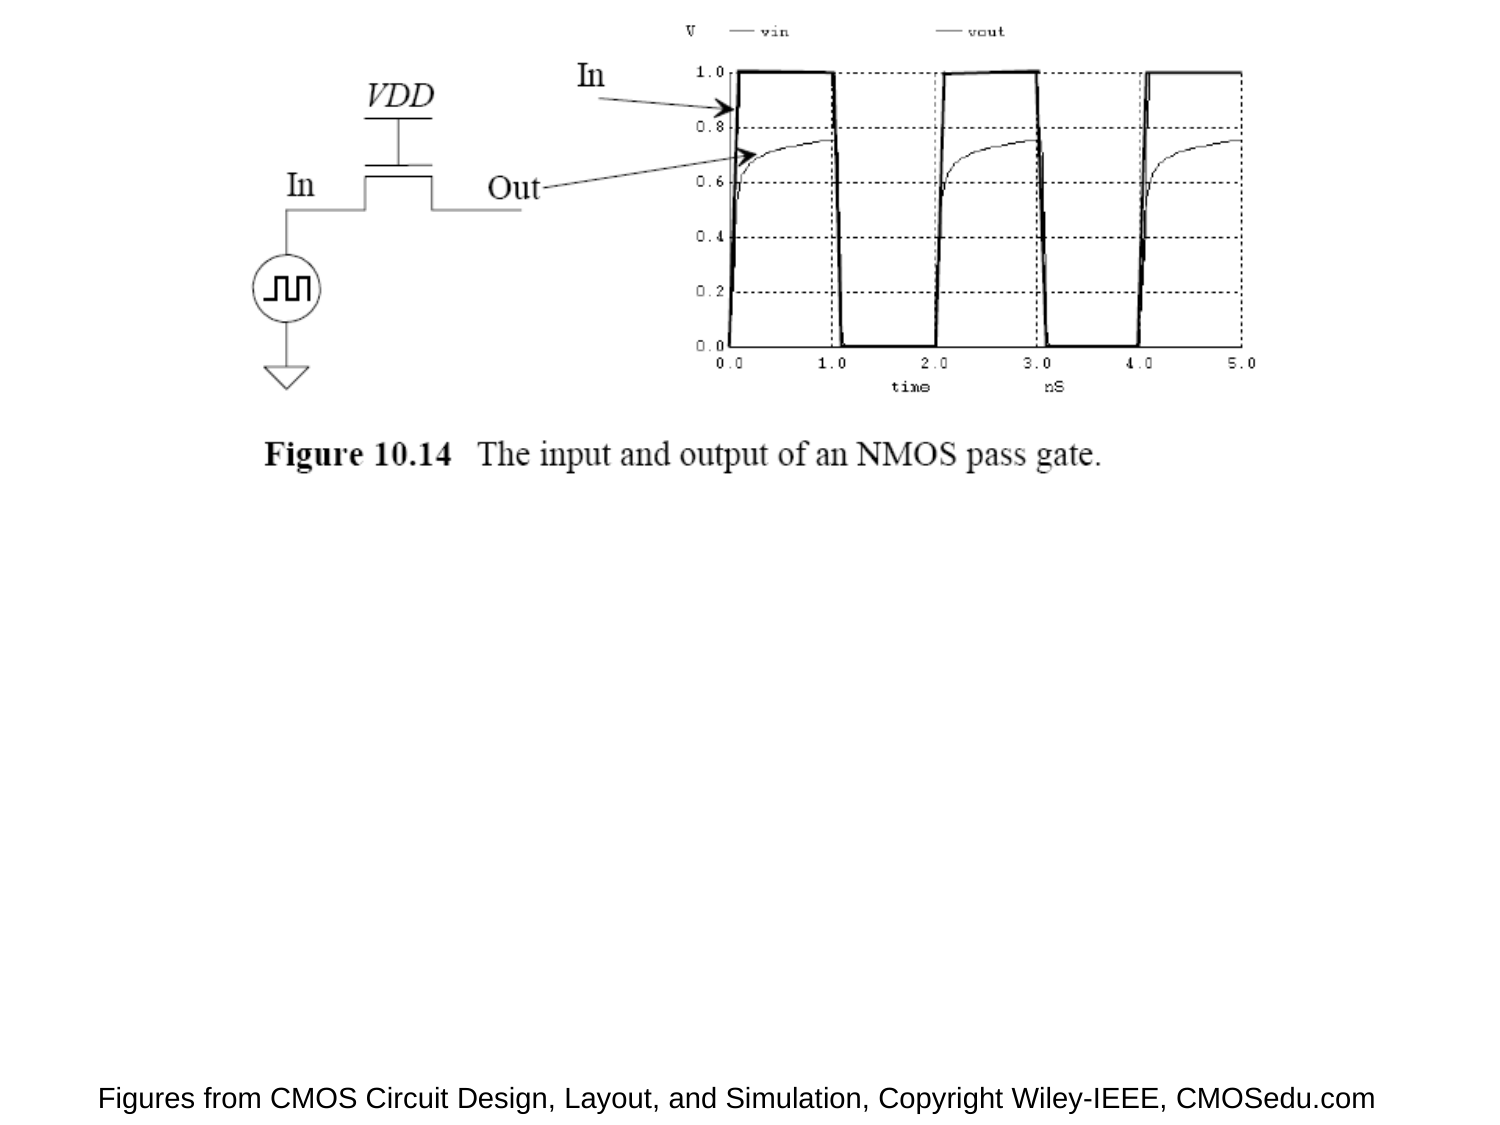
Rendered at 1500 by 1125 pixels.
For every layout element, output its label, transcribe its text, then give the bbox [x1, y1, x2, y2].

picture [209, 24, 1288, 494]
footer Figures from CMOS Circuit Design, Layout, and Simulation, Copyright Wiley-IEEE, CMOSedu.com [24, 1072, 1451, 1125]
